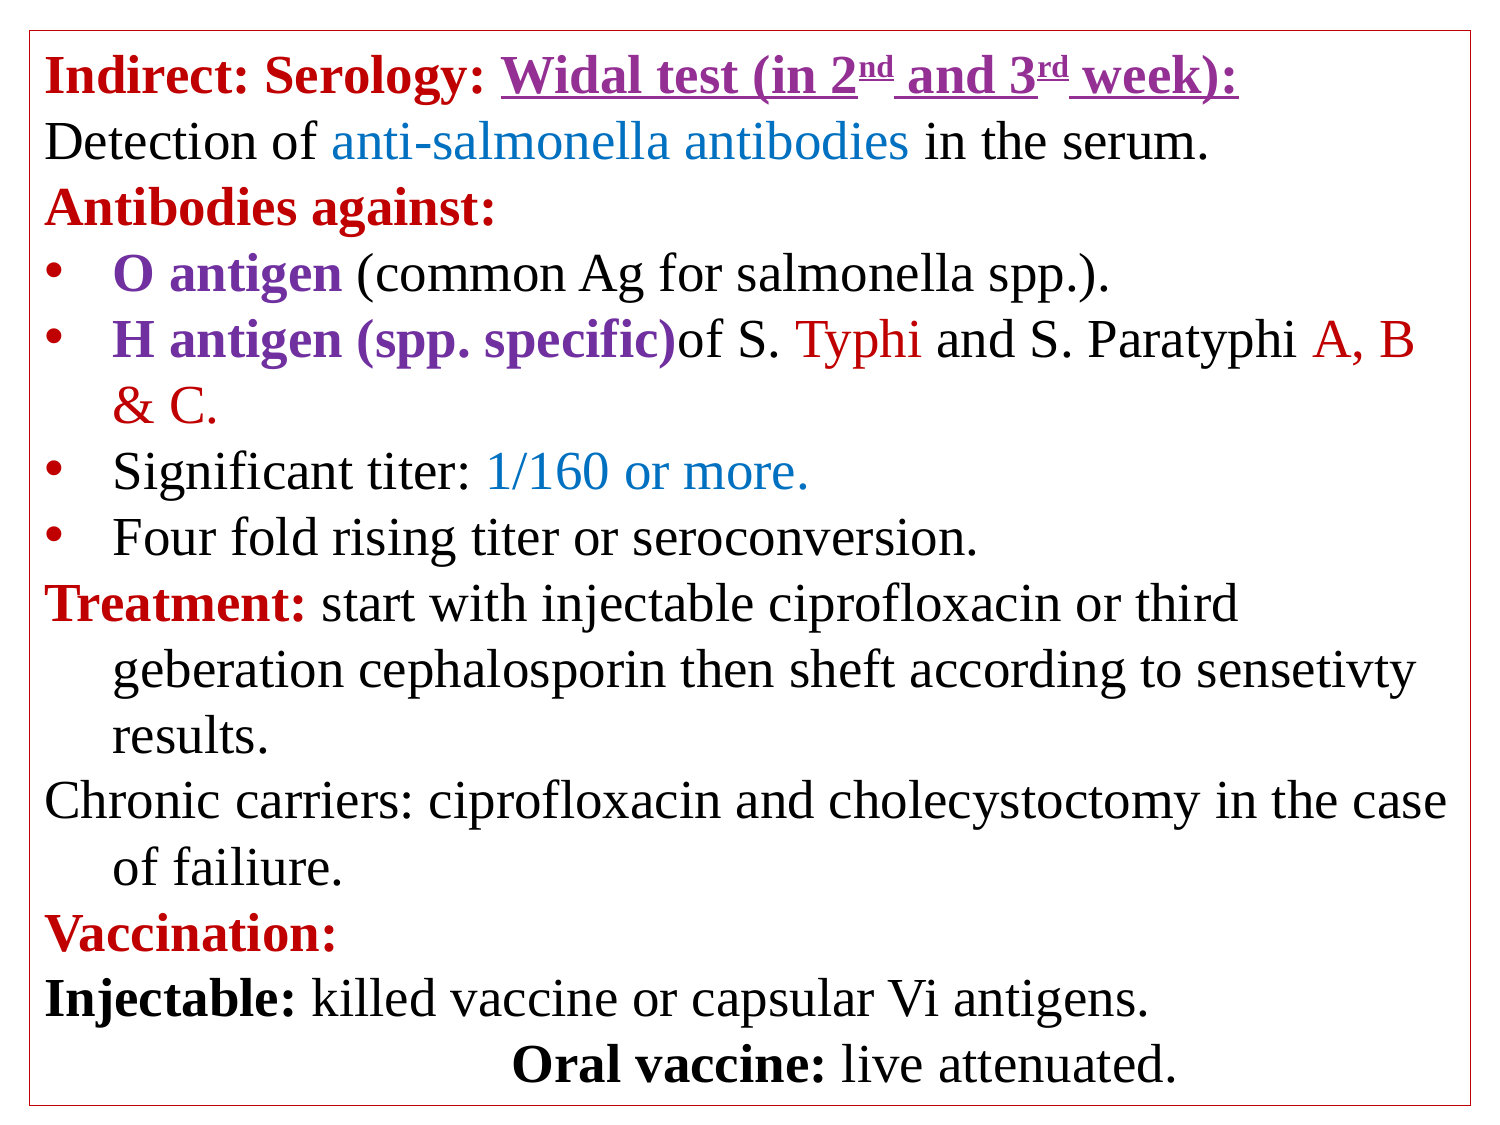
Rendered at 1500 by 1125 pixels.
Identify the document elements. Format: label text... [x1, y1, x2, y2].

subtitle Indirect: Serology: Widal test (in 2nd and 3rd week): Detection of anti-salmonella antibodies in the serum. Antibodies against: O antigen (common Ag for salmonella spp.). H antigen (spp. specific)of S. Typhi and S. Paratyphi A, B & C. Significant titer: 1/160 or more. Four fold rising titer or seroconversion. Treatment: start with injectable ciprofloxacin or third geberation cephalosporin then sheft according to sensetivty results. Chronic carriers: ciprofloxacin and cholecystoctomy in the case of failiure. Vaccination: Injectable: killed vaccine or capsular Vi antigens. Oral vaccine: live attenuated. [29, 30, 1471, 1106]
